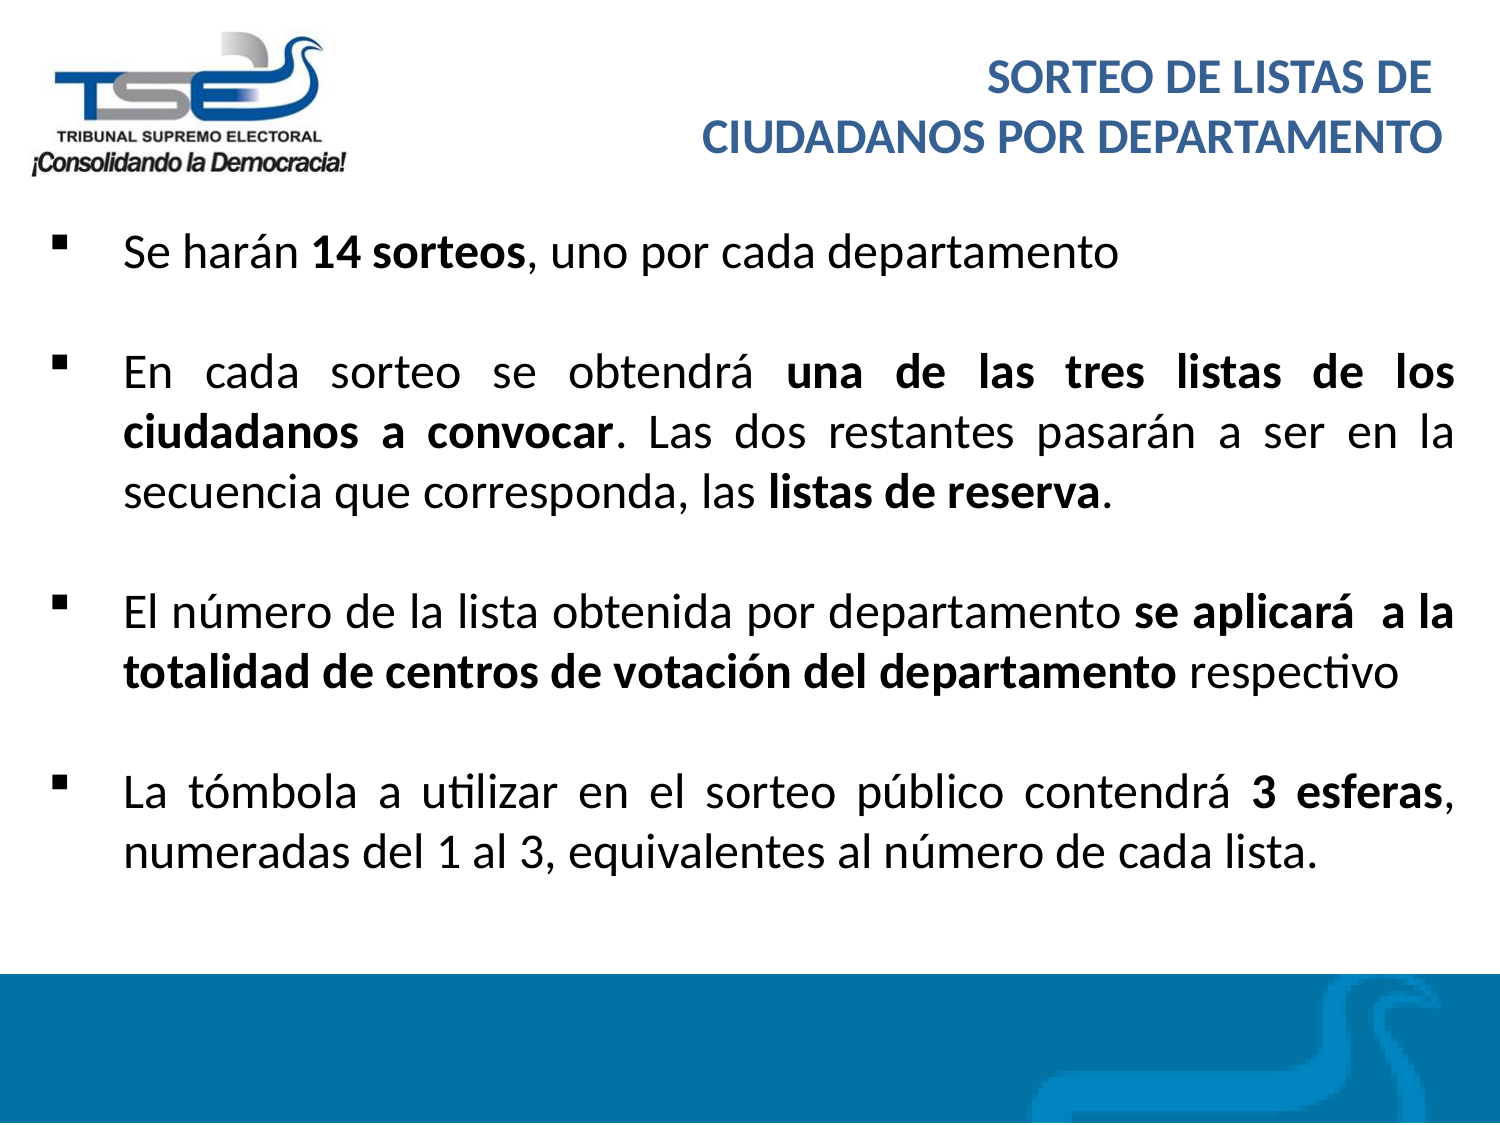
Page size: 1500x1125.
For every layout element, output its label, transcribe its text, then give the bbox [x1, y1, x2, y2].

text_box Se harán 14 sorteos, uno por cada departamento En cada sorteo se obtendrá una de las tres listas de los ciudadanos a convocar. Las dos restantes pasarán a ser en la secuencia que corresponda, las listas de reserva. El número de la lista obtenida por departamento se aplicará a la totalidad de centros de votación del departamento respectivo La tómbola a utilizar en el sorteo público contendrá 3 esferas, numeradas del 1 al 3, equivalentes al número de cada lista. [0, 211, 1471, 887]
picture [29, 30, 349, 179]
text_box SORTEO DE LISTAS DE CIUDADANOS POR DEPARTAMENTO [352, 36, 1459, 172]
